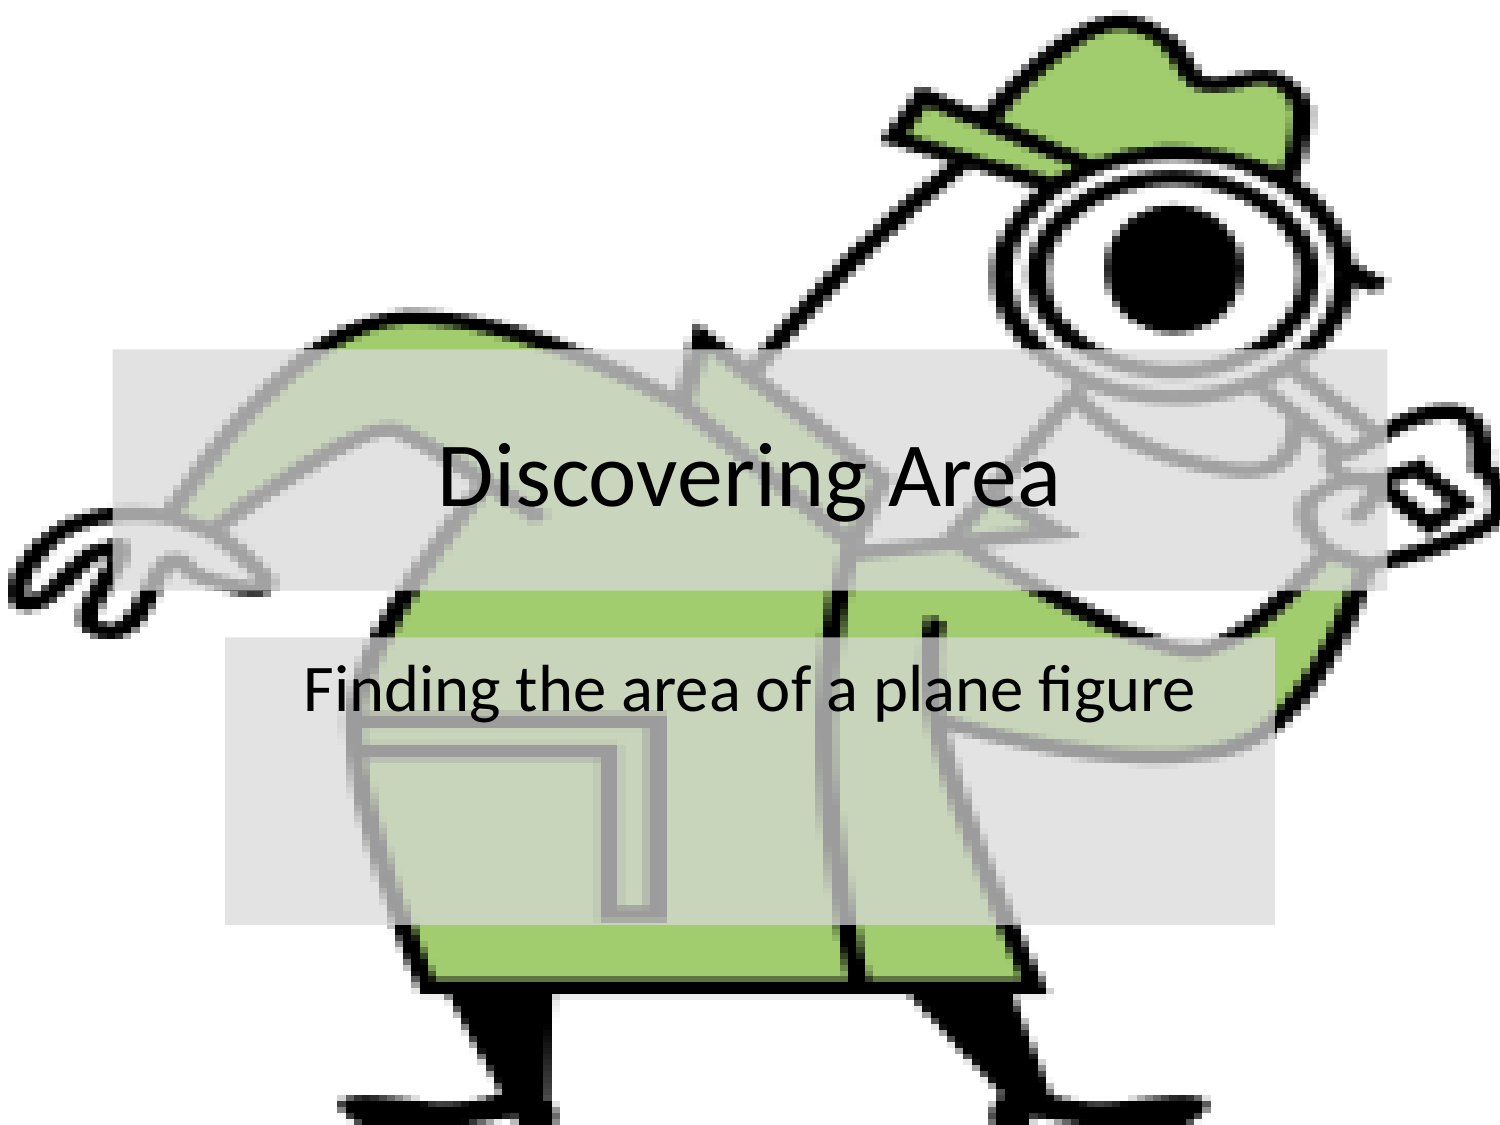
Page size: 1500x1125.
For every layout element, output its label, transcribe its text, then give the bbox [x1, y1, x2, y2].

subtitle Finding the area of a plane figure [225, 637, 1275, 925]
title Discovering Area [112, 349, 1388, 591]
